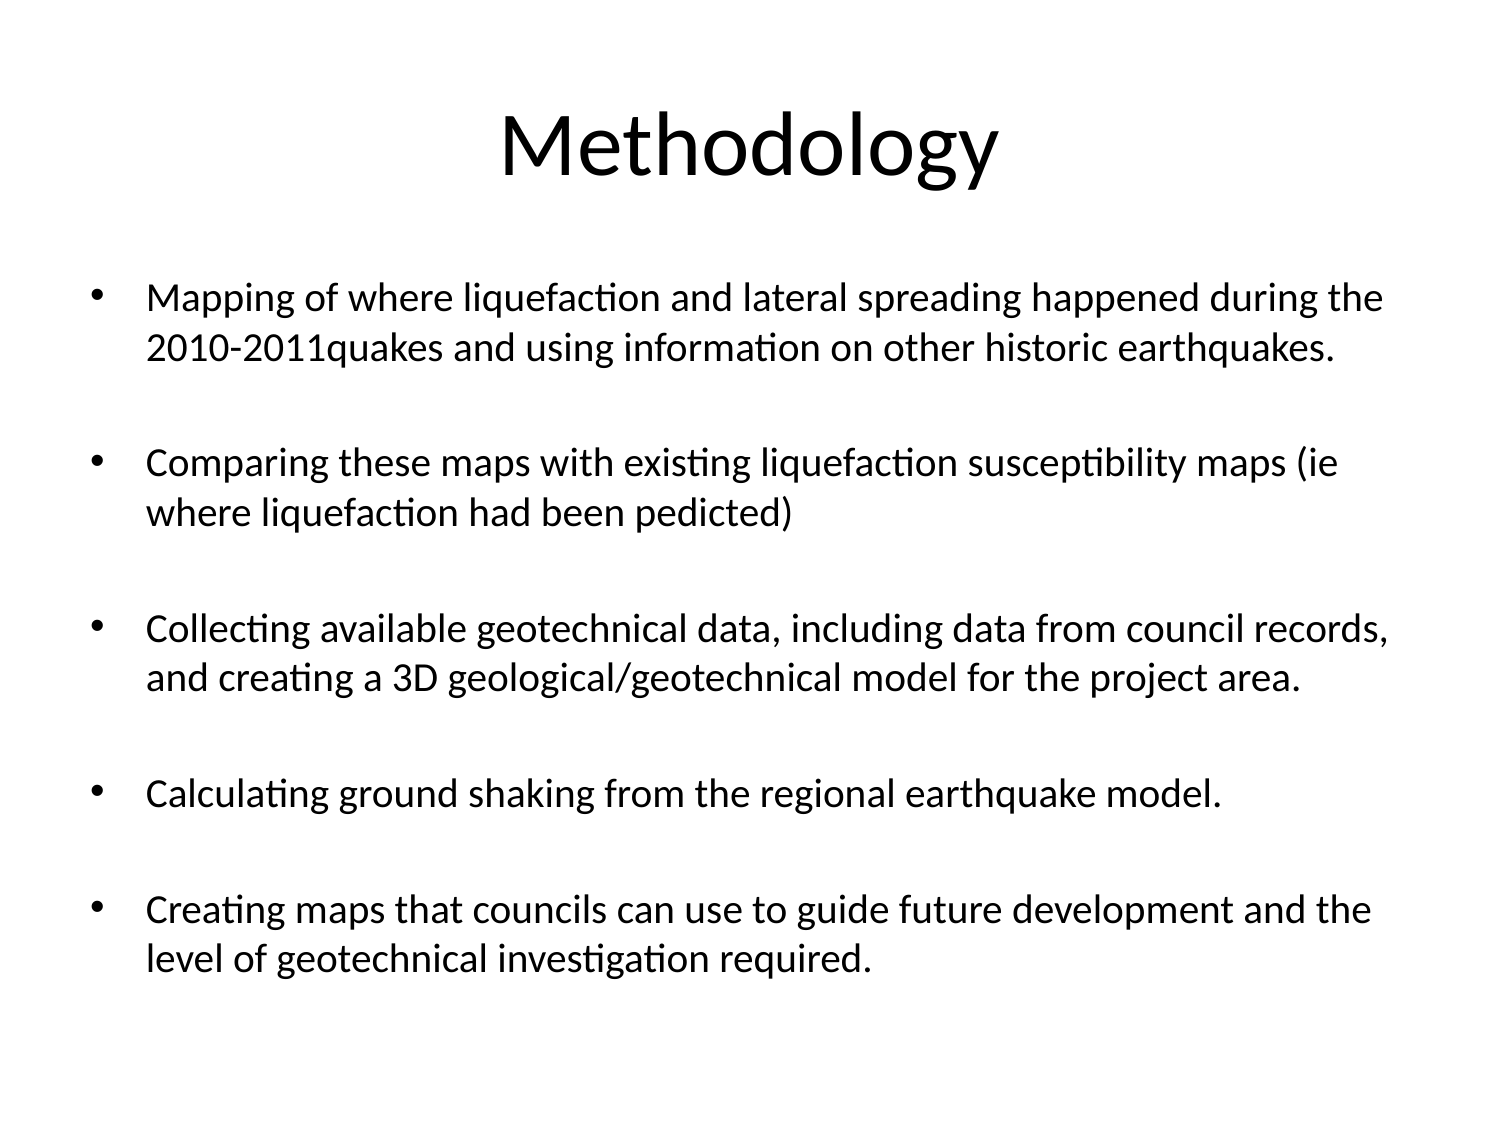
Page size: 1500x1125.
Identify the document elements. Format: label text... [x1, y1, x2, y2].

title Methodology [75, 45, 1425, 233]
list Mapping of where liquefaction and lateral spreading happened during the 2010-2011quakes and using information on other historic earthquakes. Comparing these maps with existing liquefaction susceptibility maps (ie where liquefaction had been pedicted) Collecting available geotechnical data, including data from council records, and creating a 3D geological/geotechnical model for the project area. Calculating ground shaking from the regional earthquake model. Creating maps that councils can use to guide future development and the level of geotechnical investigation required. [75, 262, 1425, 1005]
